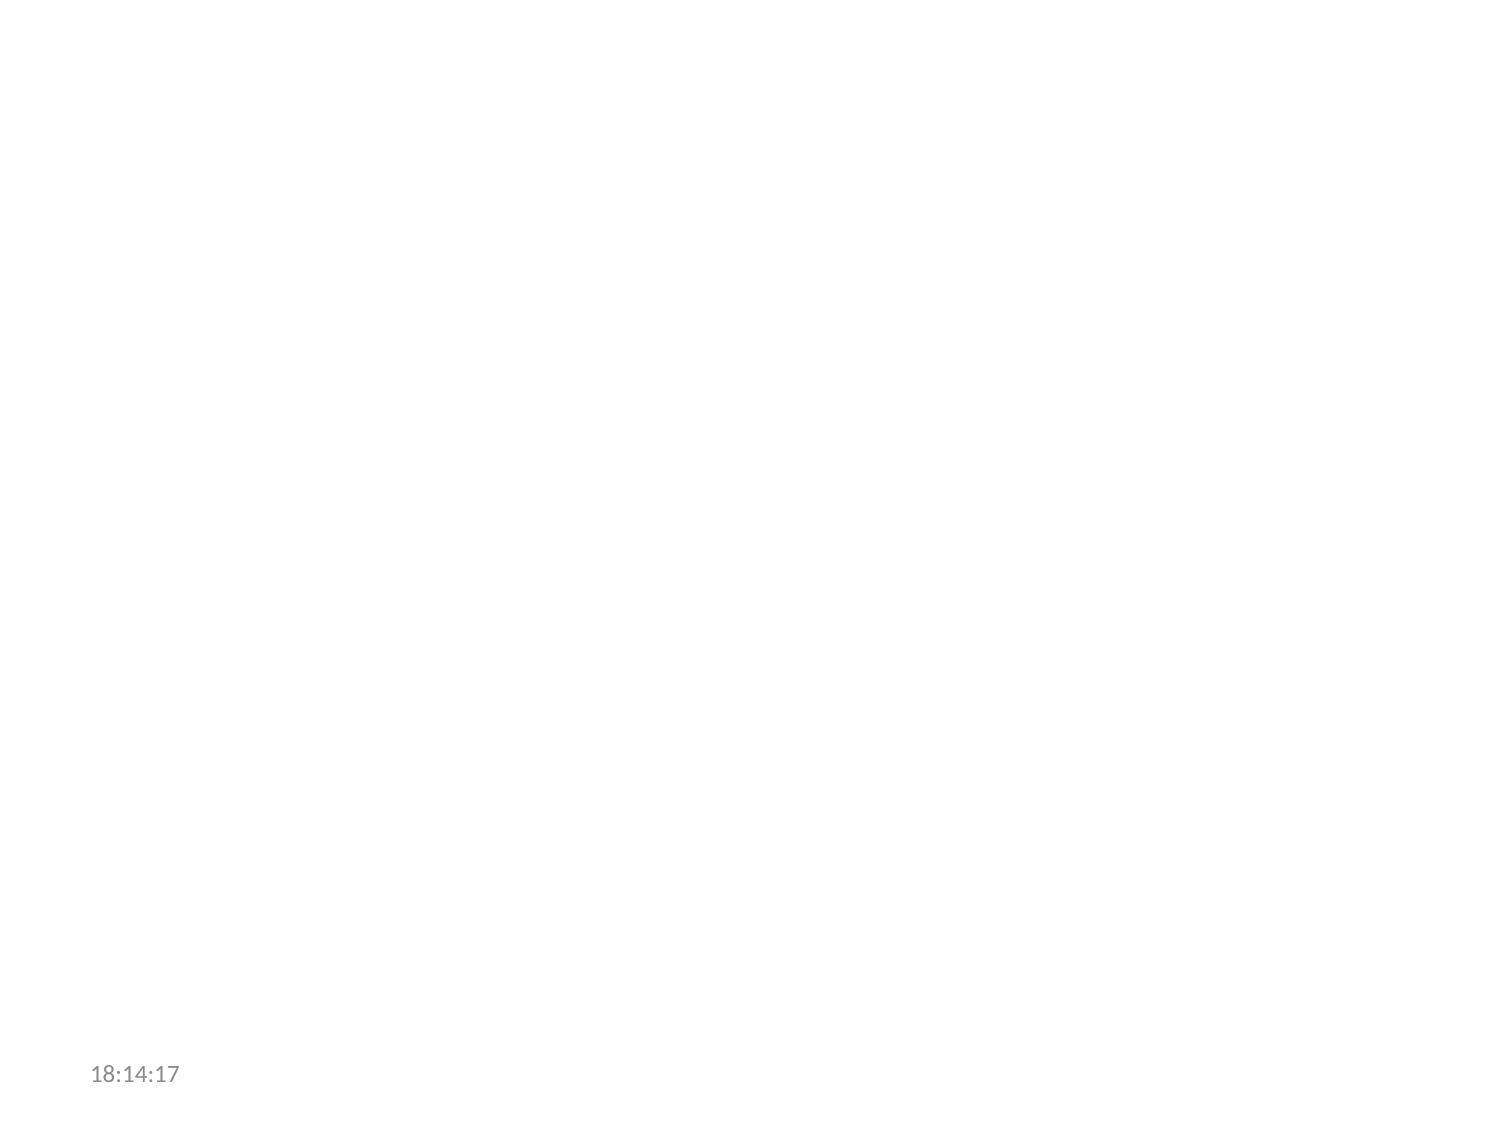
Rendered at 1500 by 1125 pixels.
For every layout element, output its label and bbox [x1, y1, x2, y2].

slide_number [75, 1042, 425, 1103]
